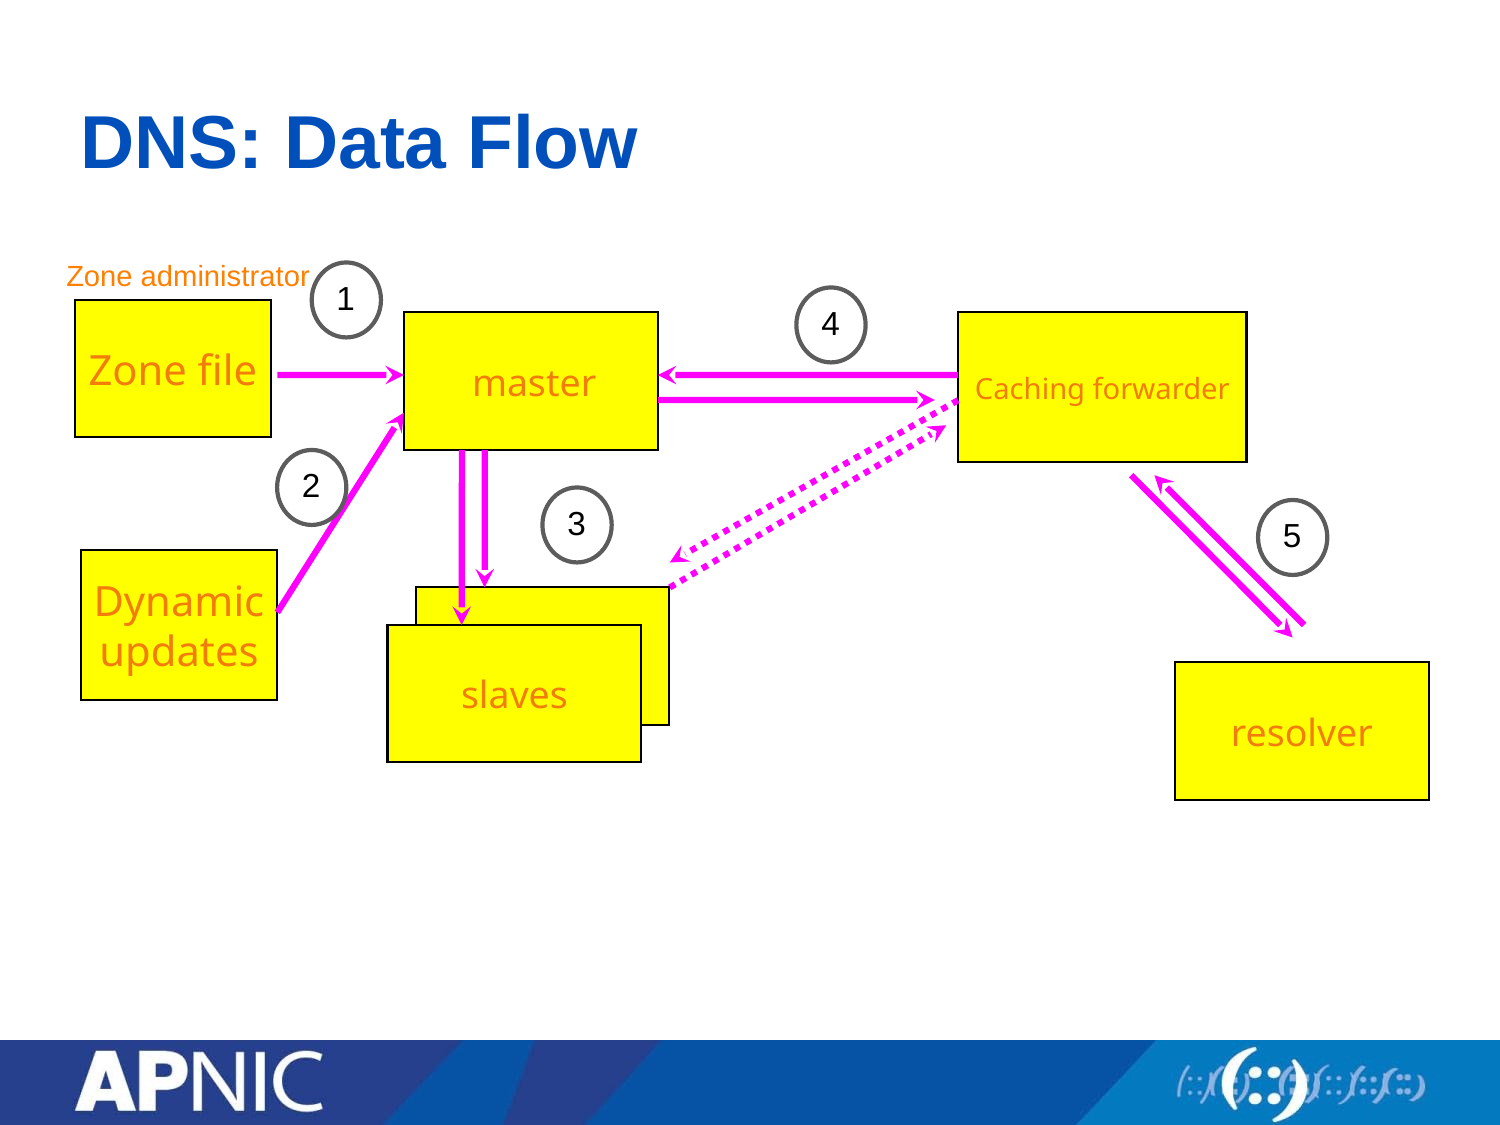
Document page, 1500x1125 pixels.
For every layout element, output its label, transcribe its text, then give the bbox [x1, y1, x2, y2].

text_box Dynamic updates [80, 549, 278, 700]
text_box [392, 412, 404, 427]
text_box Caching forwarder [972, 321, 1232, 454]
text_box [276, 449, 347, 526]
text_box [40, 249, 336, 438]
text_box [403, 312, 658, 450]
text_box [957, 312, 1247, 463]
text_box [1154, 475, 1168, 489]
text_box [1279, 624, 1293, 638]
text_box [932, 425, 947, 437]
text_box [1257, 499, 1328, 576]
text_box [461, 449, 485, 626]
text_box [387, 487, 670, 763]
text_box [674, 550, 684, 563]
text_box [796, 287, 866, 363]
text_box [391, 368, 404, 382]
picture [0, 1040, 1500, 1125]
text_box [311, 262, 382, 338]
title DNS: Data Flow [64, 45, 1436, 233]
text_box [922, 393, 935, 407]
text_box resolver [1175, 662, 1429, 800]
text_box master [422, 321, 647, 442]
text_box [657, 368, 671, 382]
